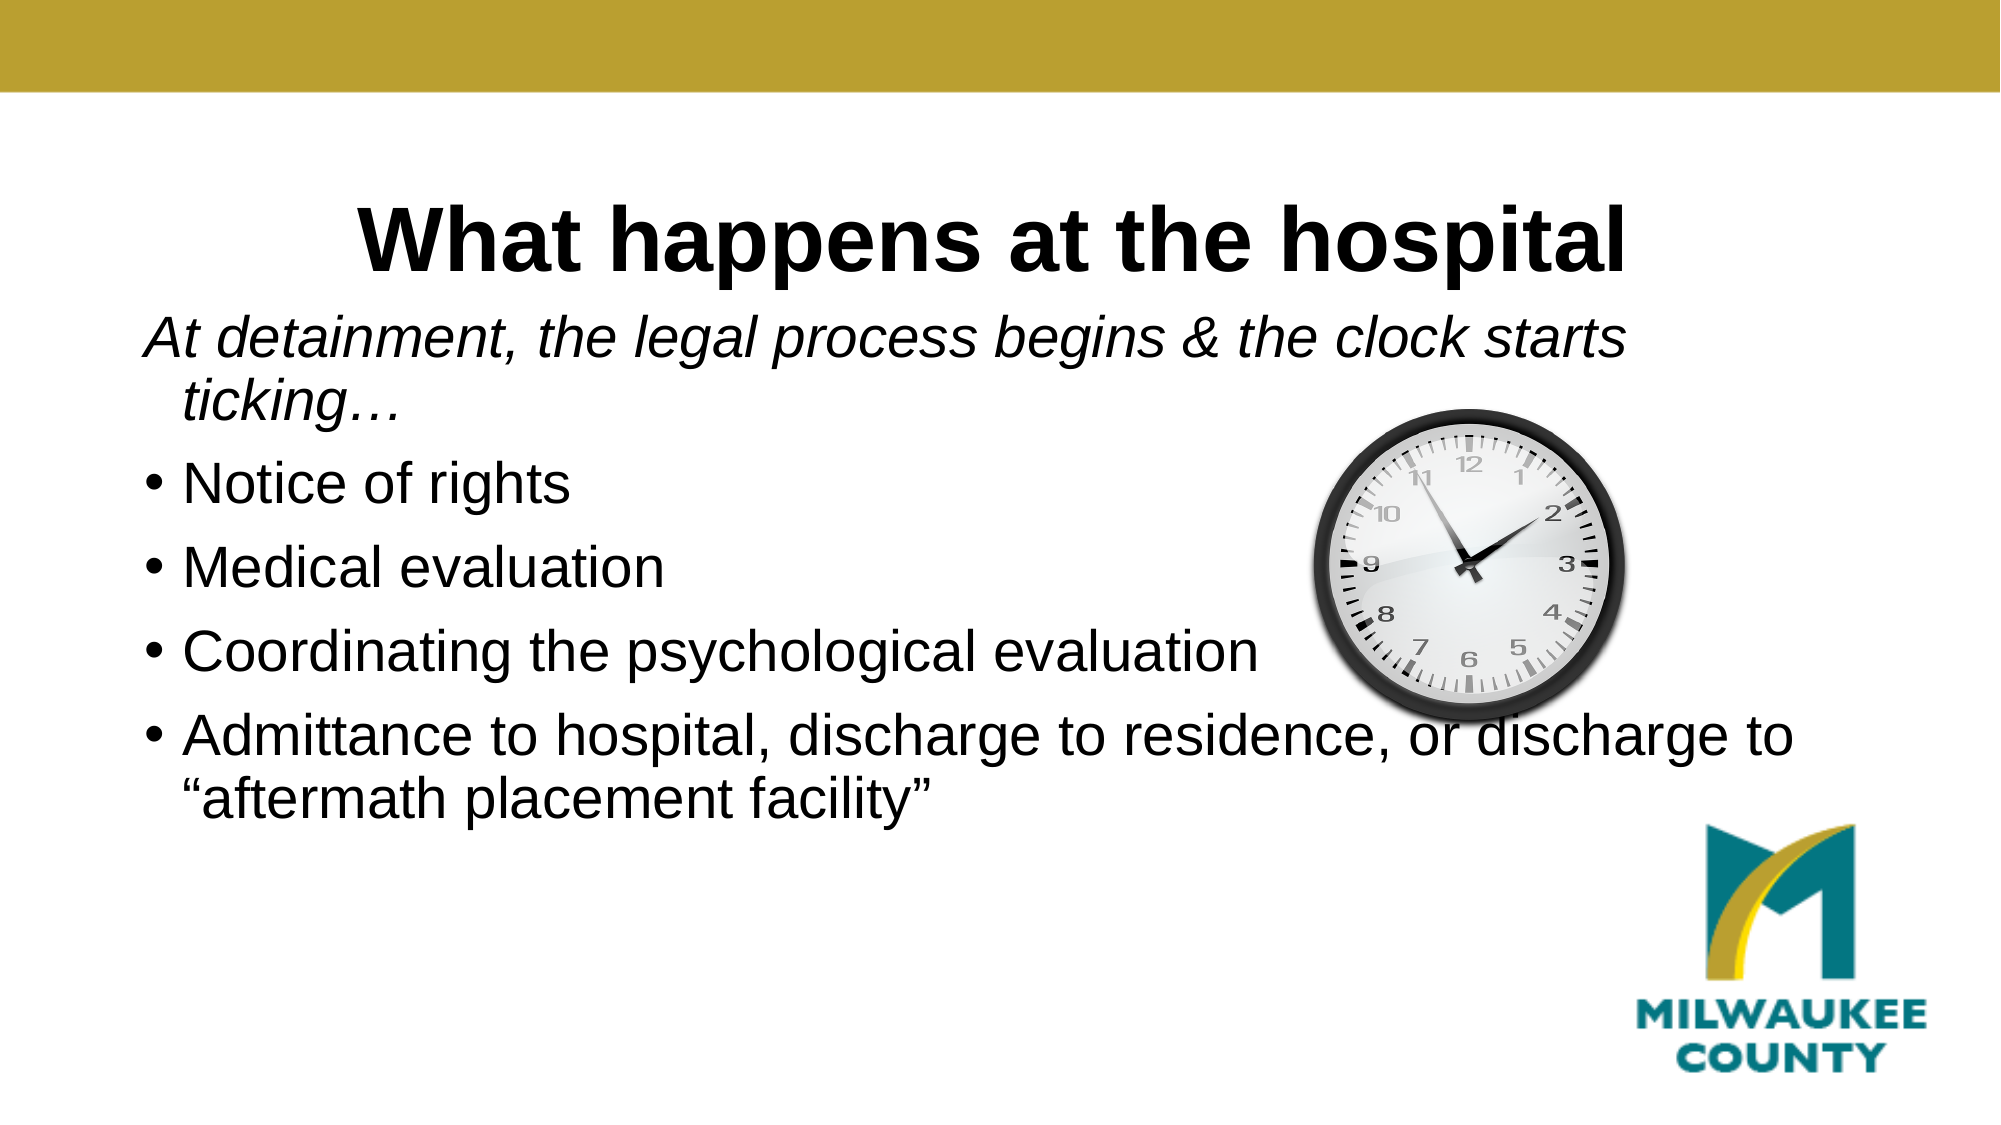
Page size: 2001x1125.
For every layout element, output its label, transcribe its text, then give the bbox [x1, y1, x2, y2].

list At detainment, the legal process begins & the clock starts ticking… Notice of rights Medical evaluation Coordinating the psychological evaluation Admittance to hospital, discharge to residence, or discharge to “aftermath placement facility” [136, 298, 1863, 1014]
title What happens at the hospital [349, 176, 1650, 298]
picture [0, 0, 2000, 1125]
